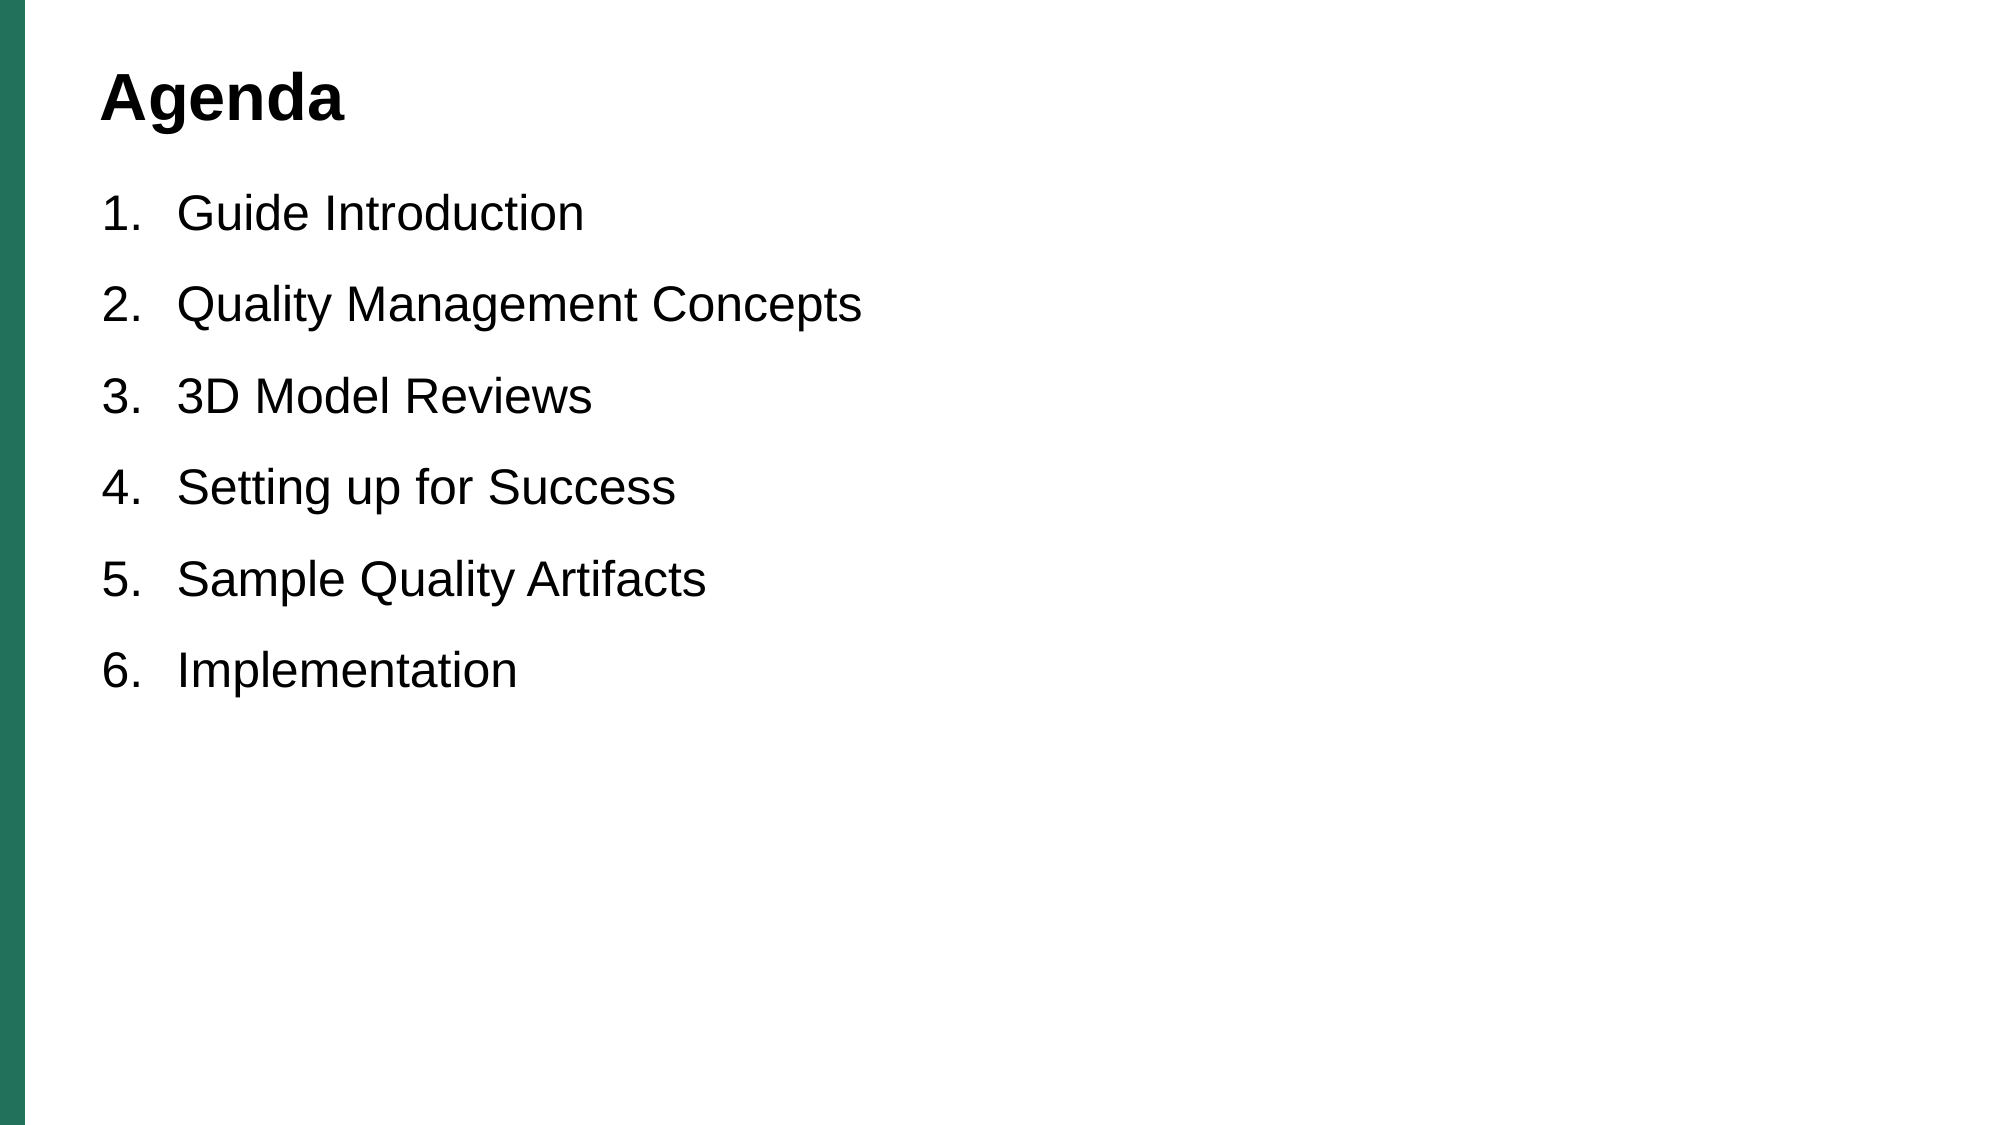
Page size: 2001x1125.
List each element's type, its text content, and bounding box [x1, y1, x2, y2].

list Guide Introduction Quality Management Concepts 3D Model Reviews Setting up for Success Sample Quality Artifacts Implementation [101, 187, 1902, 1038]
title Agenda [99, 62, 1900, 200]
